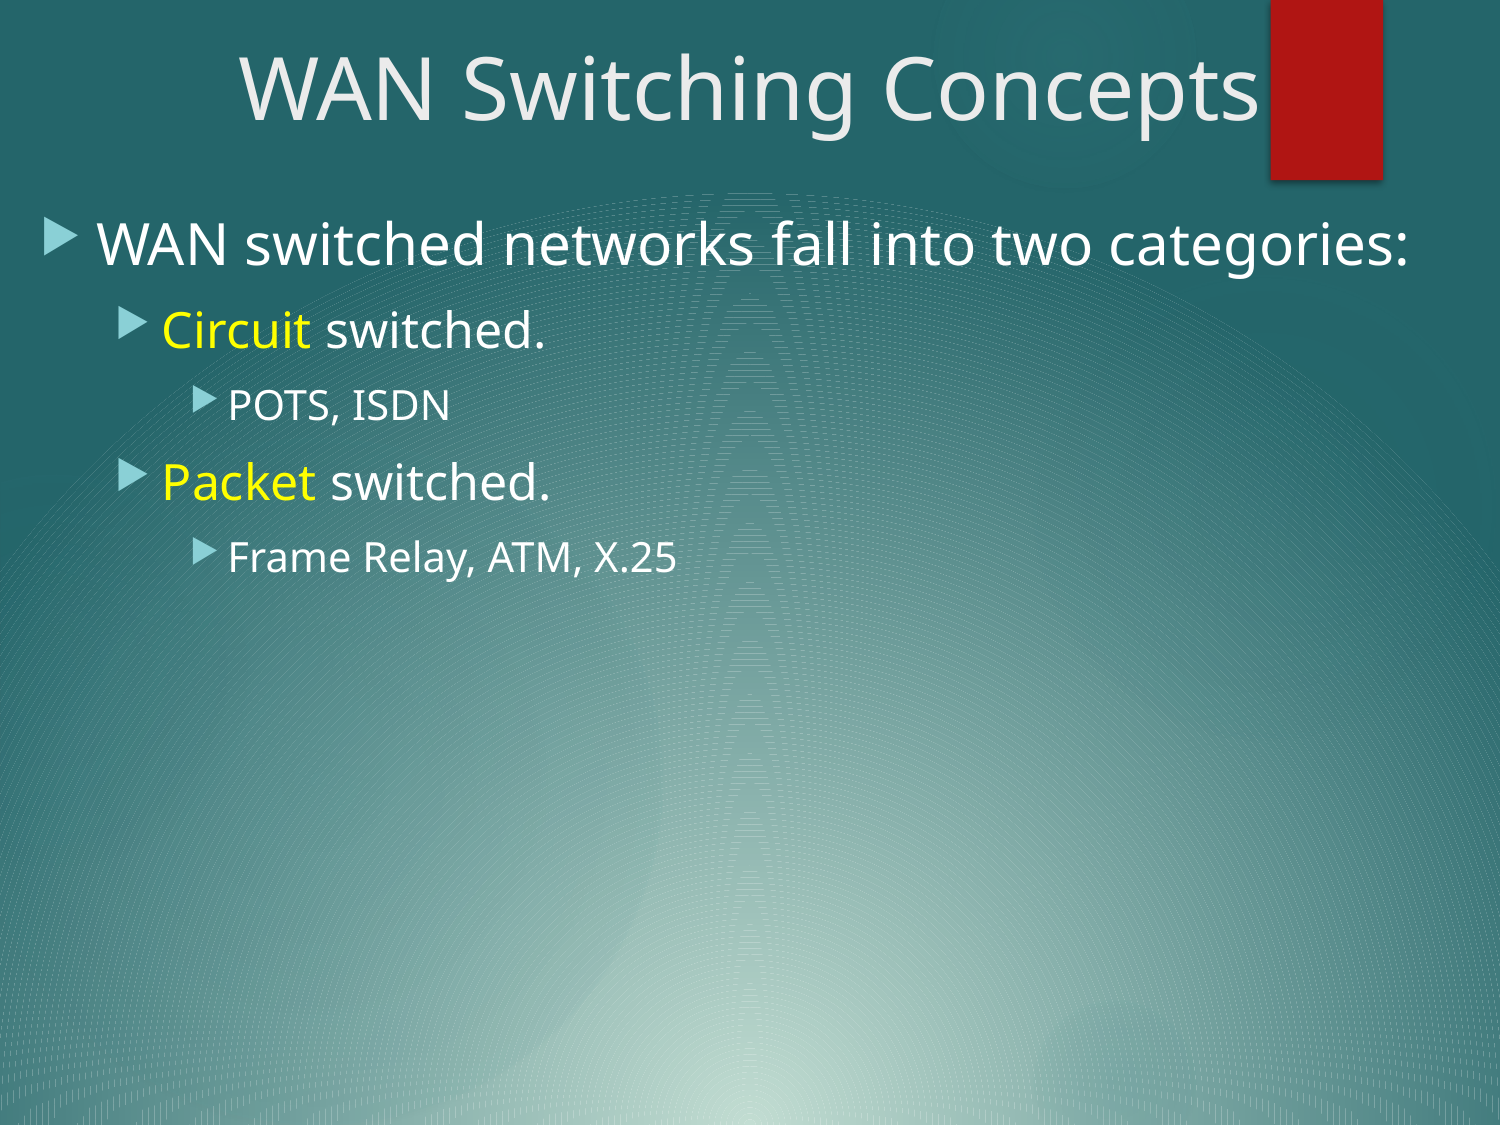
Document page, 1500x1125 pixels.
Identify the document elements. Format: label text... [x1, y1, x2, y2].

list WAN switched networks fall into two categories: Circuit switched. POTS, ISDN Packet switched. Frame Relay, ATM, X.25 [24, 200, 1475, 1063]
title WAN Switching Concepts [24, 24, 1475, 138]
